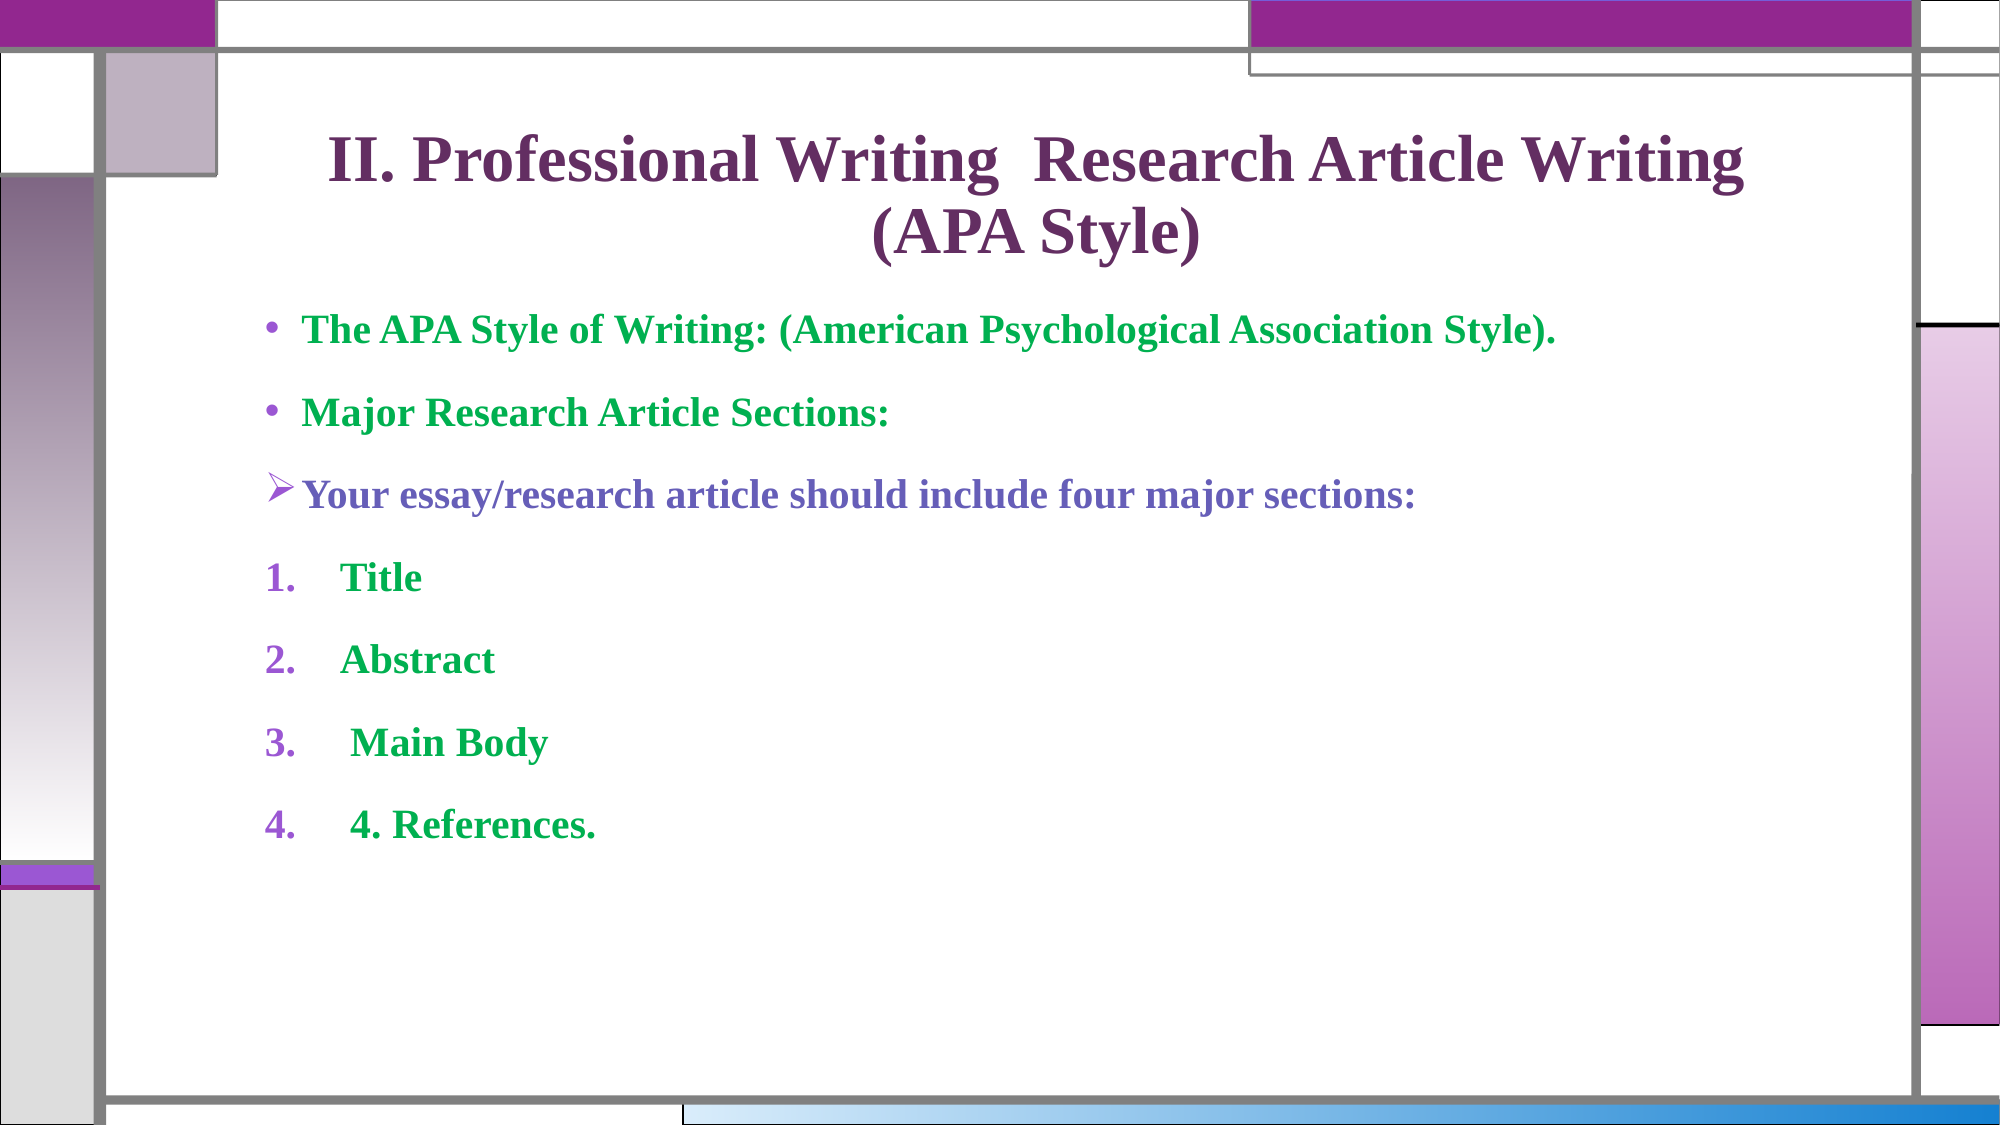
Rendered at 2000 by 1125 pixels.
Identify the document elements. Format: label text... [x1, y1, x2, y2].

title II. Professional Writing Research Article Writing (APA Style) [249, 87, 1825, 275]
list The APA Style of Writing: (American Psychological Association Style). Major Research Article Sections: Your essay/research article should include four major sections: Title Abstract Main Body 4. References. [249, 299, 1825, 988]
